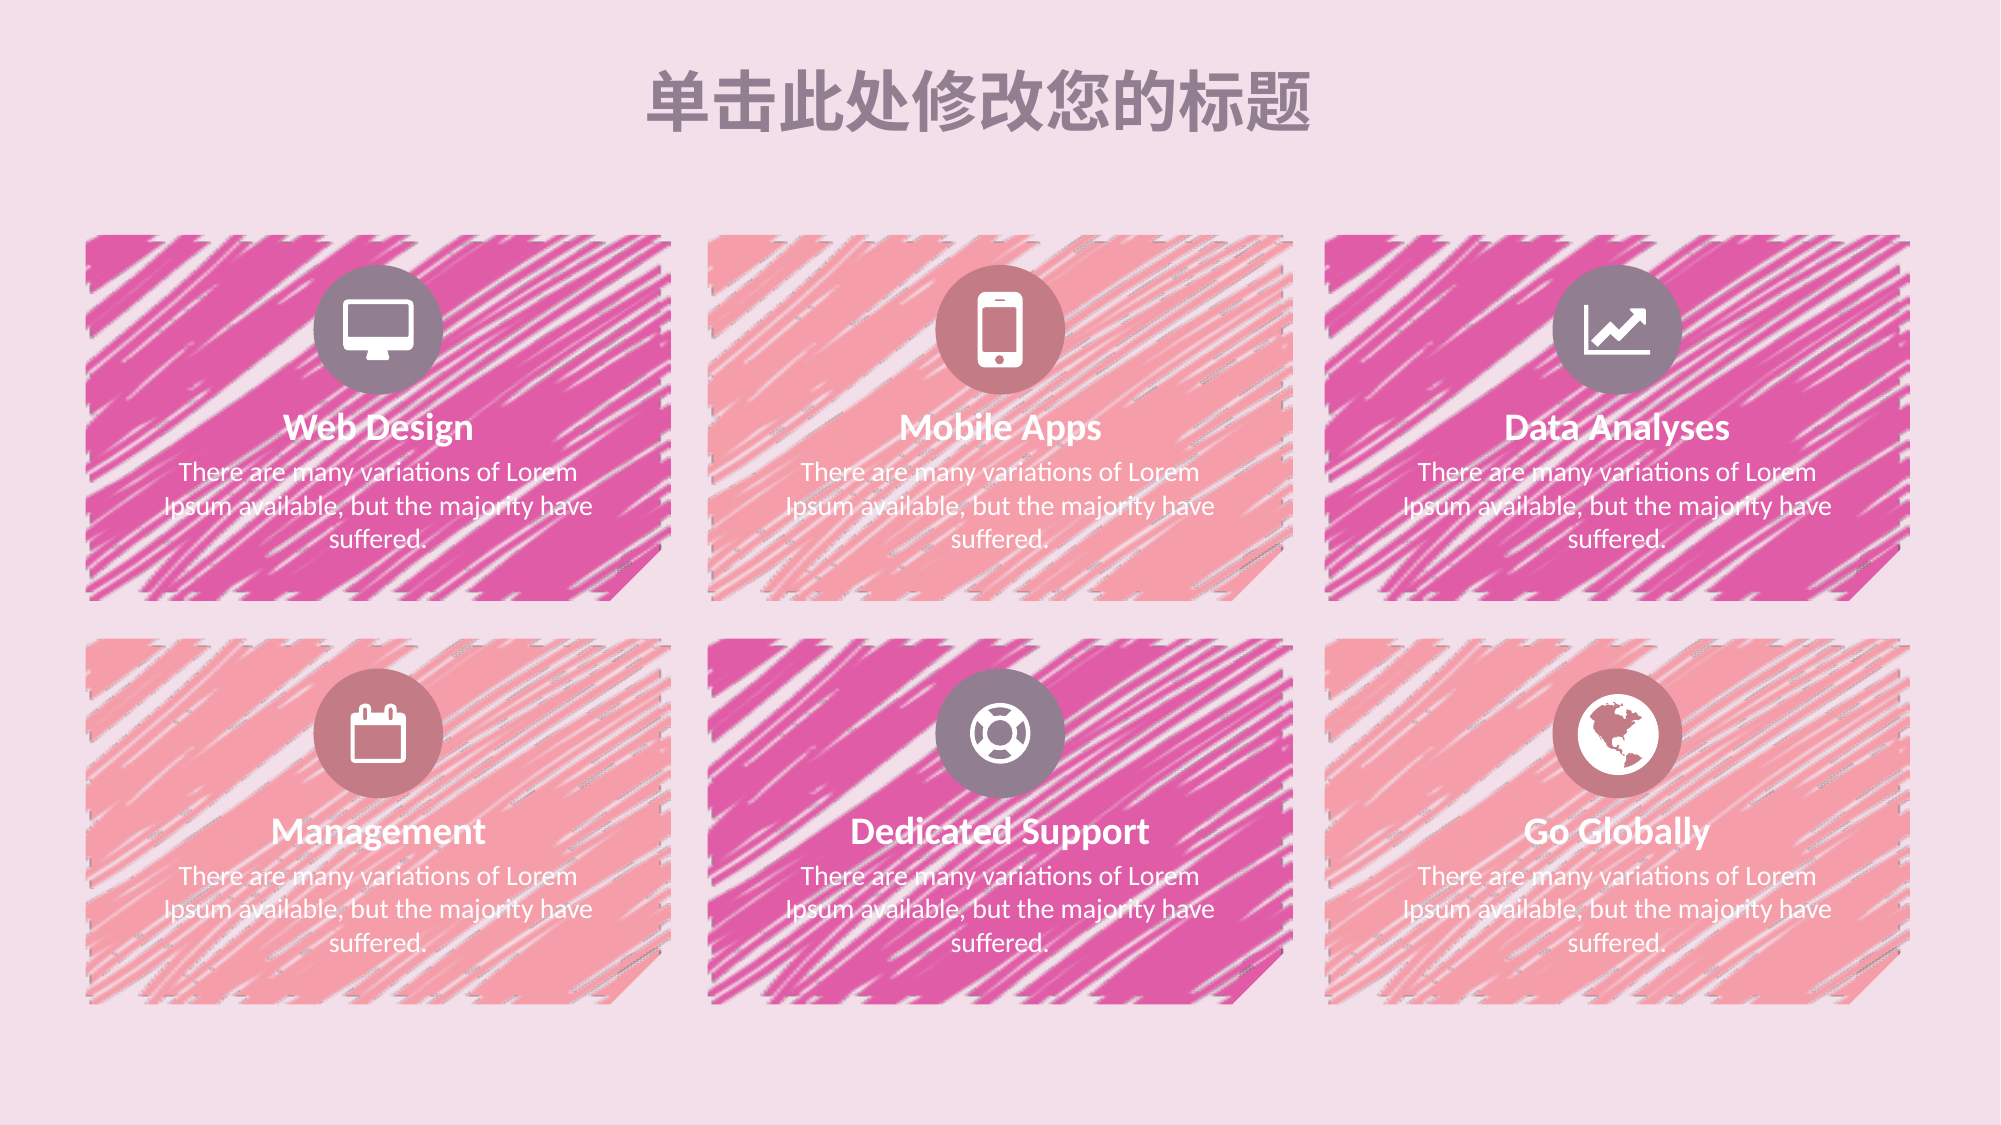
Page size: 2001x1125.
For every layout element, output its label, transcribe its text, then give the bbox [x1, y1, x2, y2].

text_box 单击此处修改您的标题 [573, 52, 1384, 148]
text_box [313, 668, 444, 799]
text_box Web Design There are many variations of Lorem Ipsum available, but the majority have suffered. [145, 394, 612, 562]
text_box [83, 232, 674, 603]
text_box [1322, 636, 1912, 1007]
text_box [1552, 668, 1683, 799]
text_box Mobile Apps There are many variations of Lorem Ipsum available, but the majority have suffered. [767, 394, 1234, 562]
text_box Data Analyses There are many variations of Lorem Ipsum available, but the majority have suffered. [1384, 394, 1851, 562]
text_box [1322, 232, 1912, 603]
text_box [935, 668, 1066, 799]
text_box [1552, 264, 1683, 395]
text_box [935, 264, 1066, 395]
text_box Management There are many variations of Lorem Ipsum available, but the majority have suffered. [145, 798, 612, 966]
text_box [705, 636, 1295, 1007]
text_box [313, 264, 444, 395]
text_box Dedicated Support There are many variations of Lorem Ipsum available, but the majority have suffered. [767, 798, 1234, 966]
text_box Go Globally There are many variations of Lorem Ipsum available, but the majority have suffered. [1384, 798, 1851, 966]
text_box [83, 636, 674, 1007]
text_box [705, 232, 1295, 603]
